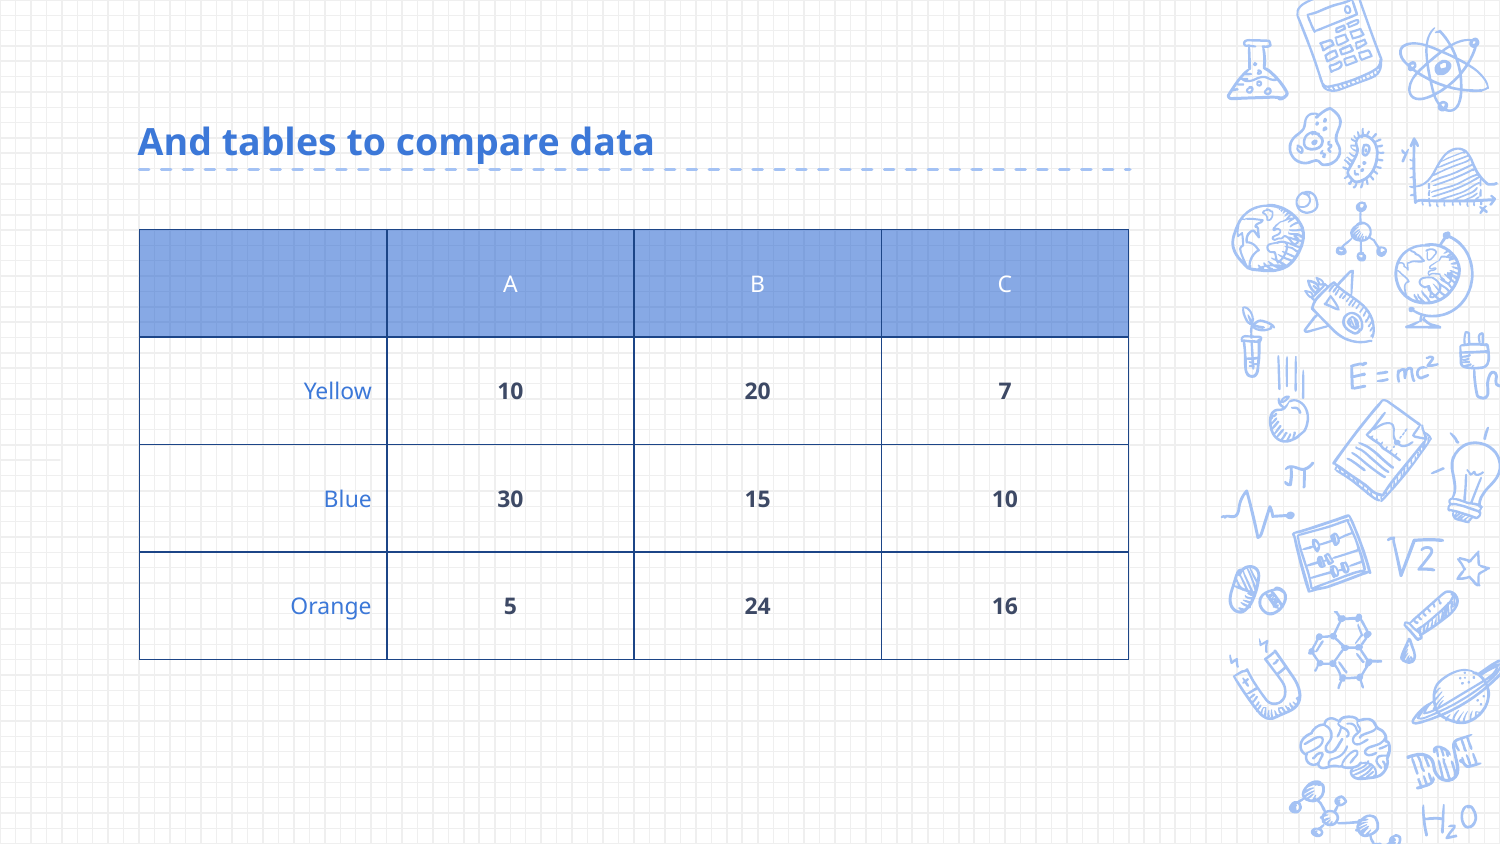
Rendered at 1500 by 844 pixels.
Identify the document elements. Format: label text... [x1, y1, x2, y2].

table_header C [882, 230, 1128, 336]
table_cell Blue [140, 445, 386, 551]
table_cell Yellow [140, 338, 386, 444]
table_header [140, 230, 386, 336]
table_cell 16 [882, 553, 1128, 659]
table_header B [635, 230, 881, 336]
table_cell 10 [882, 445, 1128, 551]
table_cell Orange [140, 553, 386, 659]
table_cell 7 [882, 338, 1128, 444]
table_cell 15 [635, 445, 881, 551]
table_cell 10 [388, 338, 633, 444]
table_cell 30 [388, 445, 633, 551]
table_cell 20 [635, 338, 881, 444]
table_cell 5 [388, 553, 633, 659]
table_cell 24 [635, 553, 881, 659]
table_header A [388, 230, 633, 336]
title And tables to compare data [122, 36, 1130, 178]
